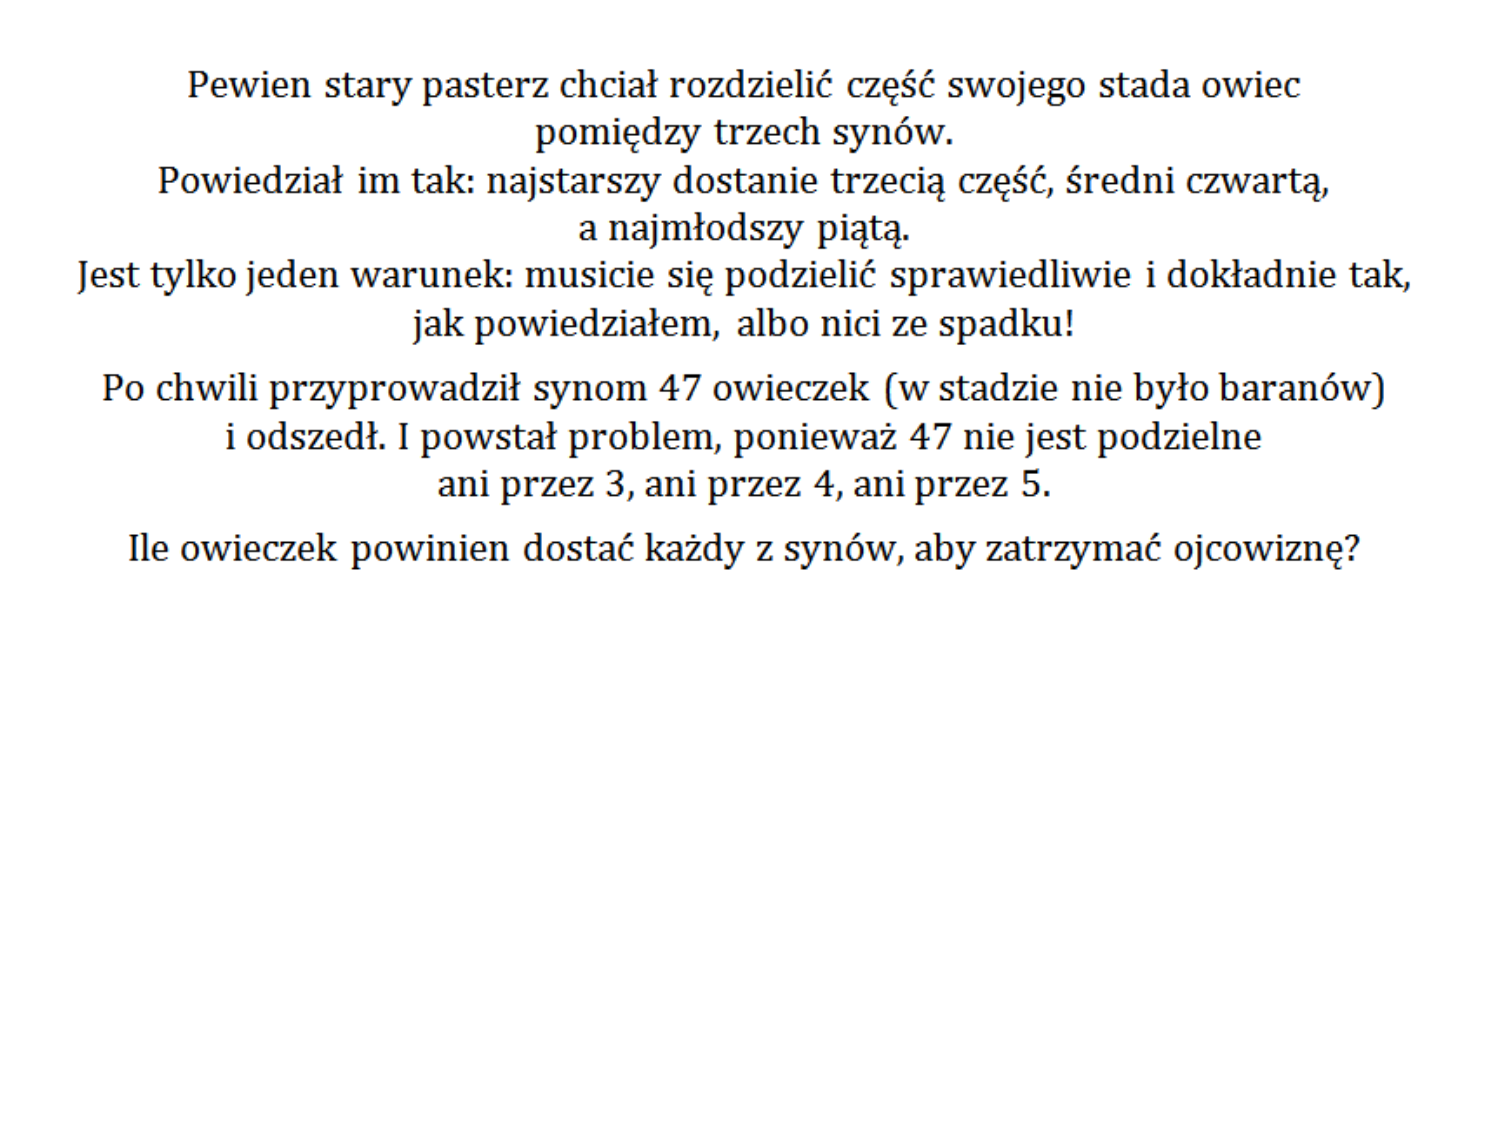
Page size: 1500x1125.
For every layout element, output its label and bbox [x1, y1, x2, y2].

picture [60, 54, 1424, 582]
